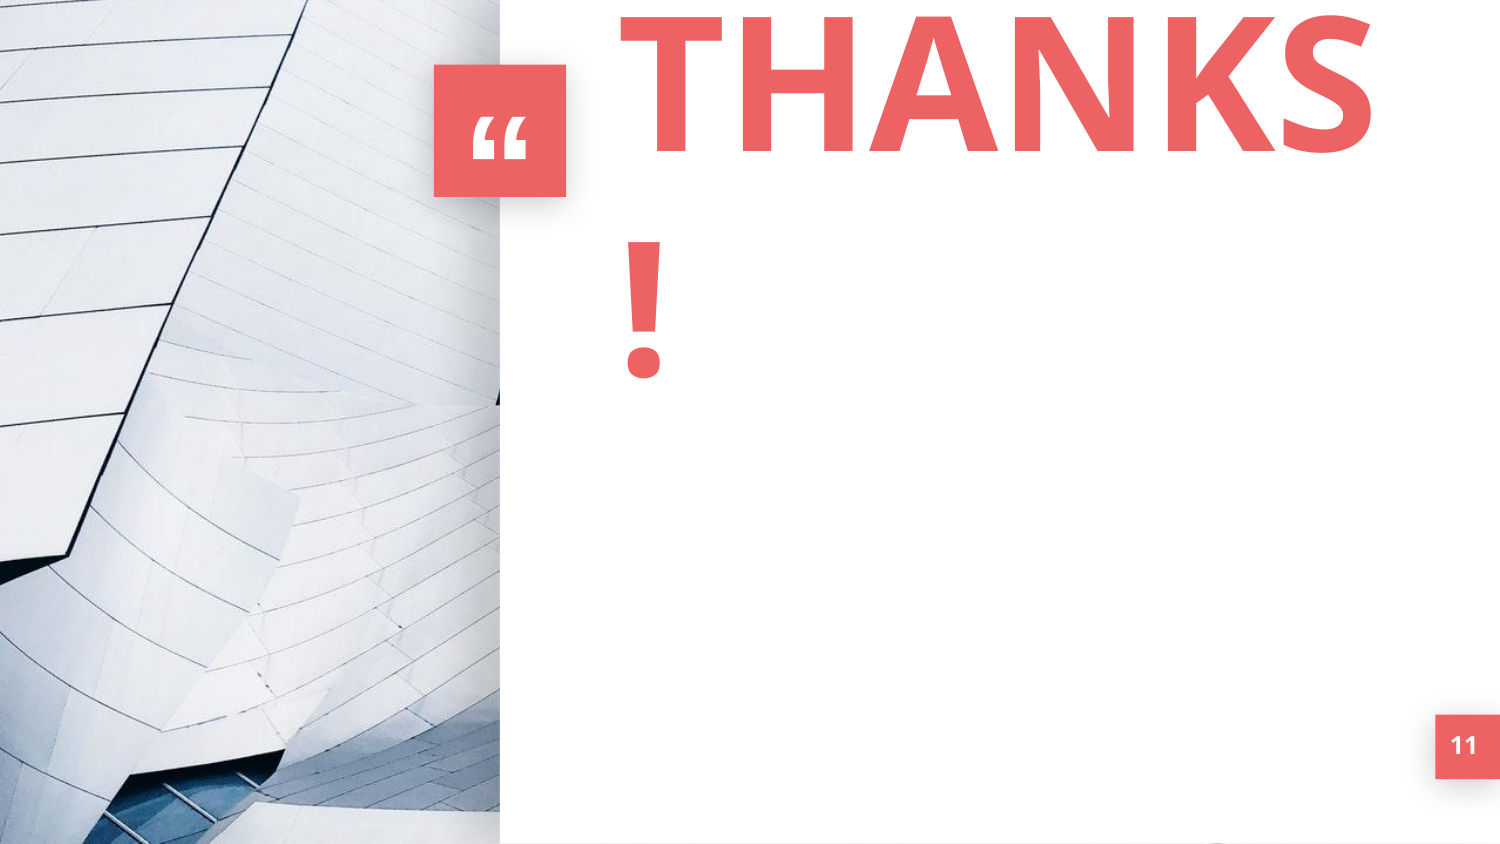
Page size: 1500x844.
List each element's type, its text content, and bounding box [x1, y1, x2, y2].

title THANKS! [602, 93, 1436, 284]
slide_number ‹#› [1428, 714, 1500, 780]
picture [0, 0, 499, 844]
